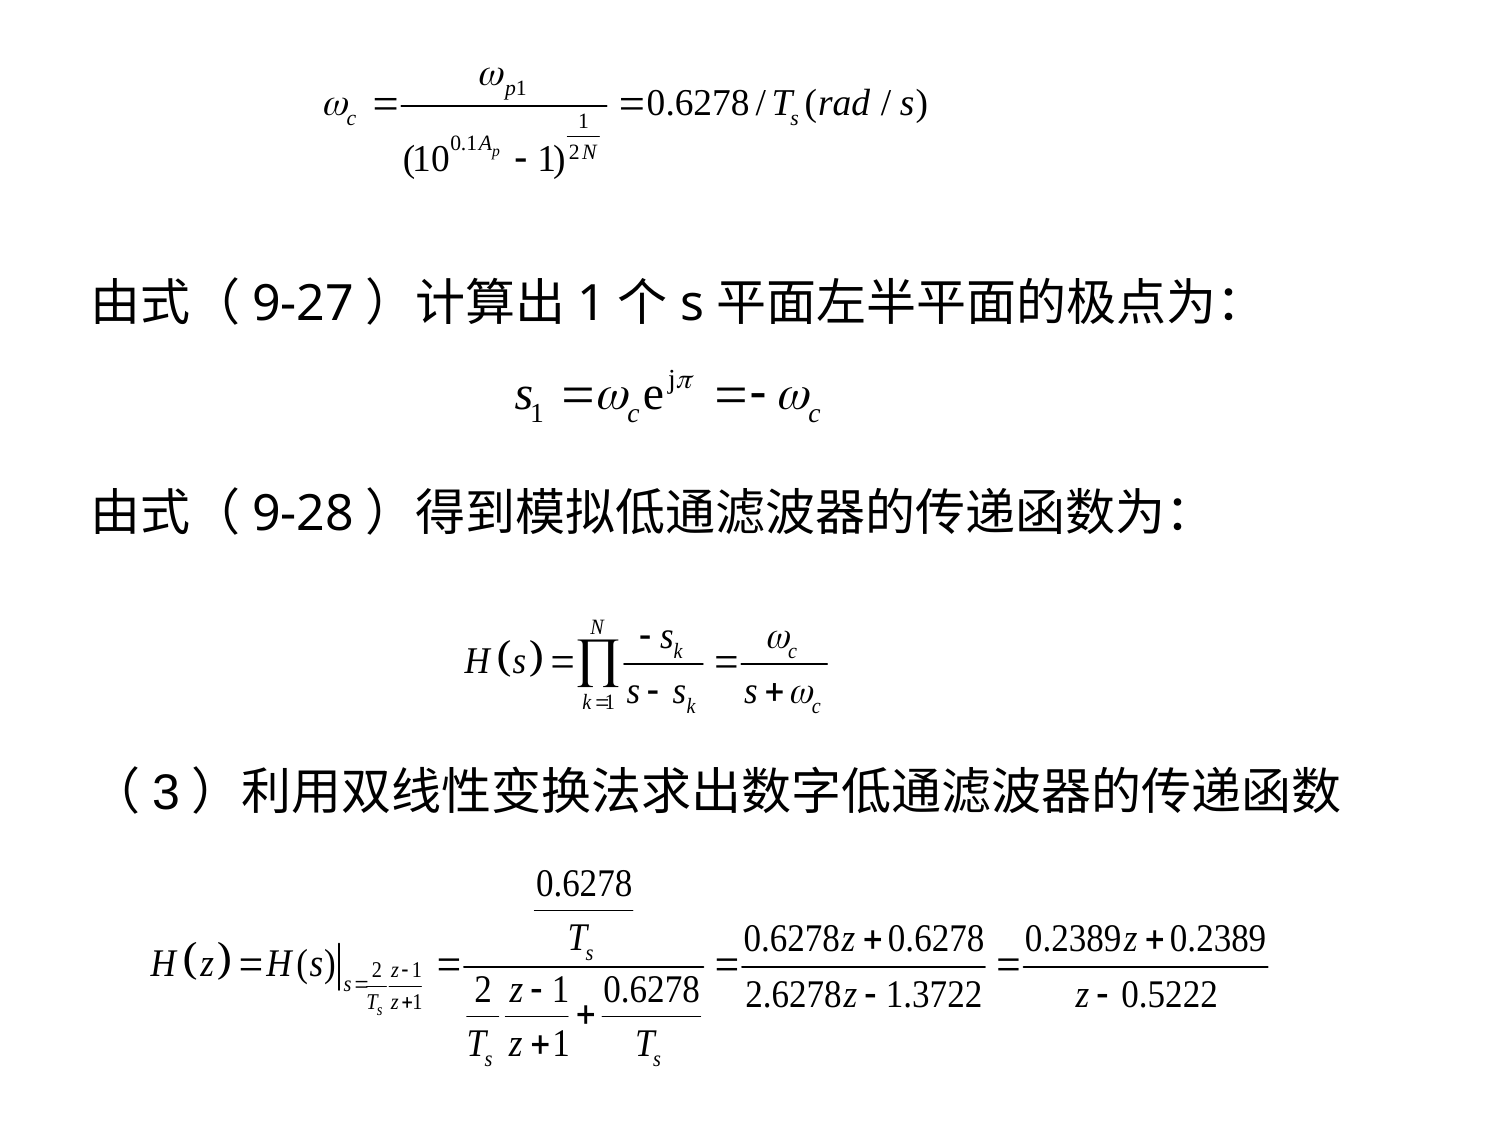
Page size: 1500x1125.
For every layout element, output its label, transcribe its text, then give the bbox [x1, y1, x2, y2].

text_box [142, 855, 1276, 1079]
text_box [316, 46, 938, 188]
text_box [456, 609, 838, 723]
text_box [504, 357, 830, 434]
list 由式（9-27）计算出1个s平面左半平面的极点为： 由式（9-28）得到模拟低通滤波器的传递函数为： （3）利用双线性变换法求出数字低通滤波器的传递函数 [74, 262, 1426, 1006]
